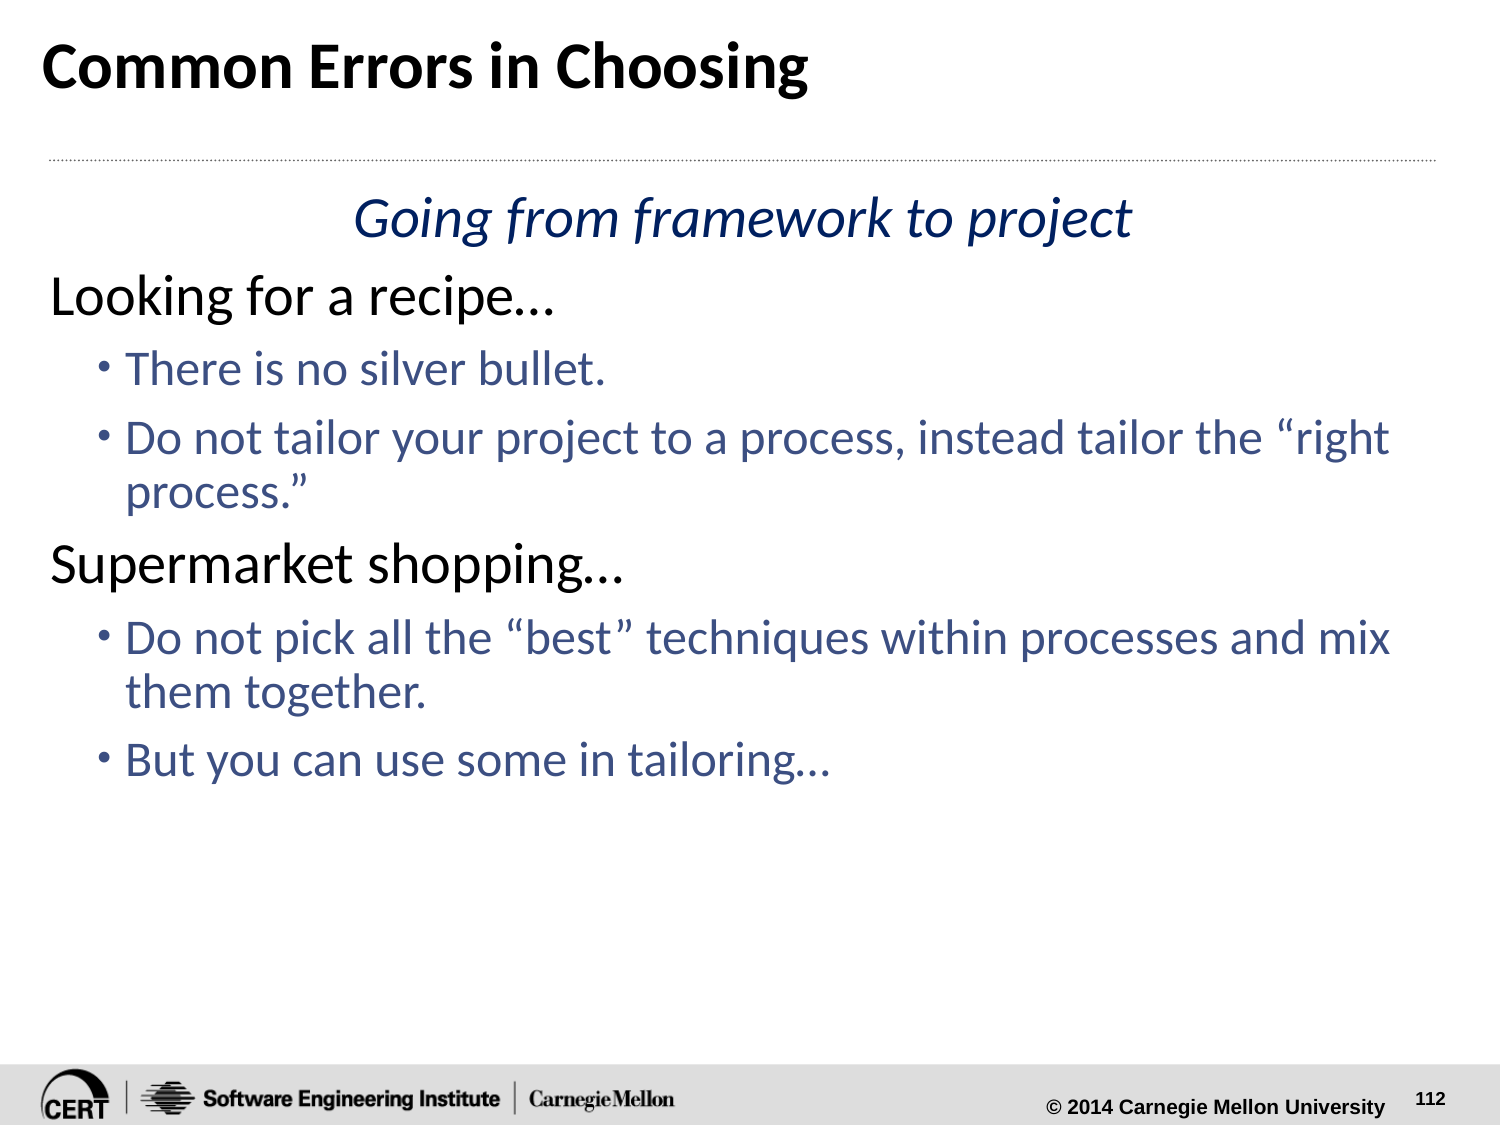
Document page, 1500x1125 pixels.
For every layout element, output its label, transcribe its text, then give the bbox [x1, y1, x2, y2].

title Common Errors in Choosing [42, 37, 1434, 155]
list Going from framework to project Looking for a recipe… There is no silver bullet. Do not tailor your project to a process, instead tailor the “right process.” Supermarket shopping… Do not pick all the “best” techniques within processes and mix them together. But you can use some in tailoring… [49, 187, 1438, 1001]
picture [24, 1065, 688, 1125]
